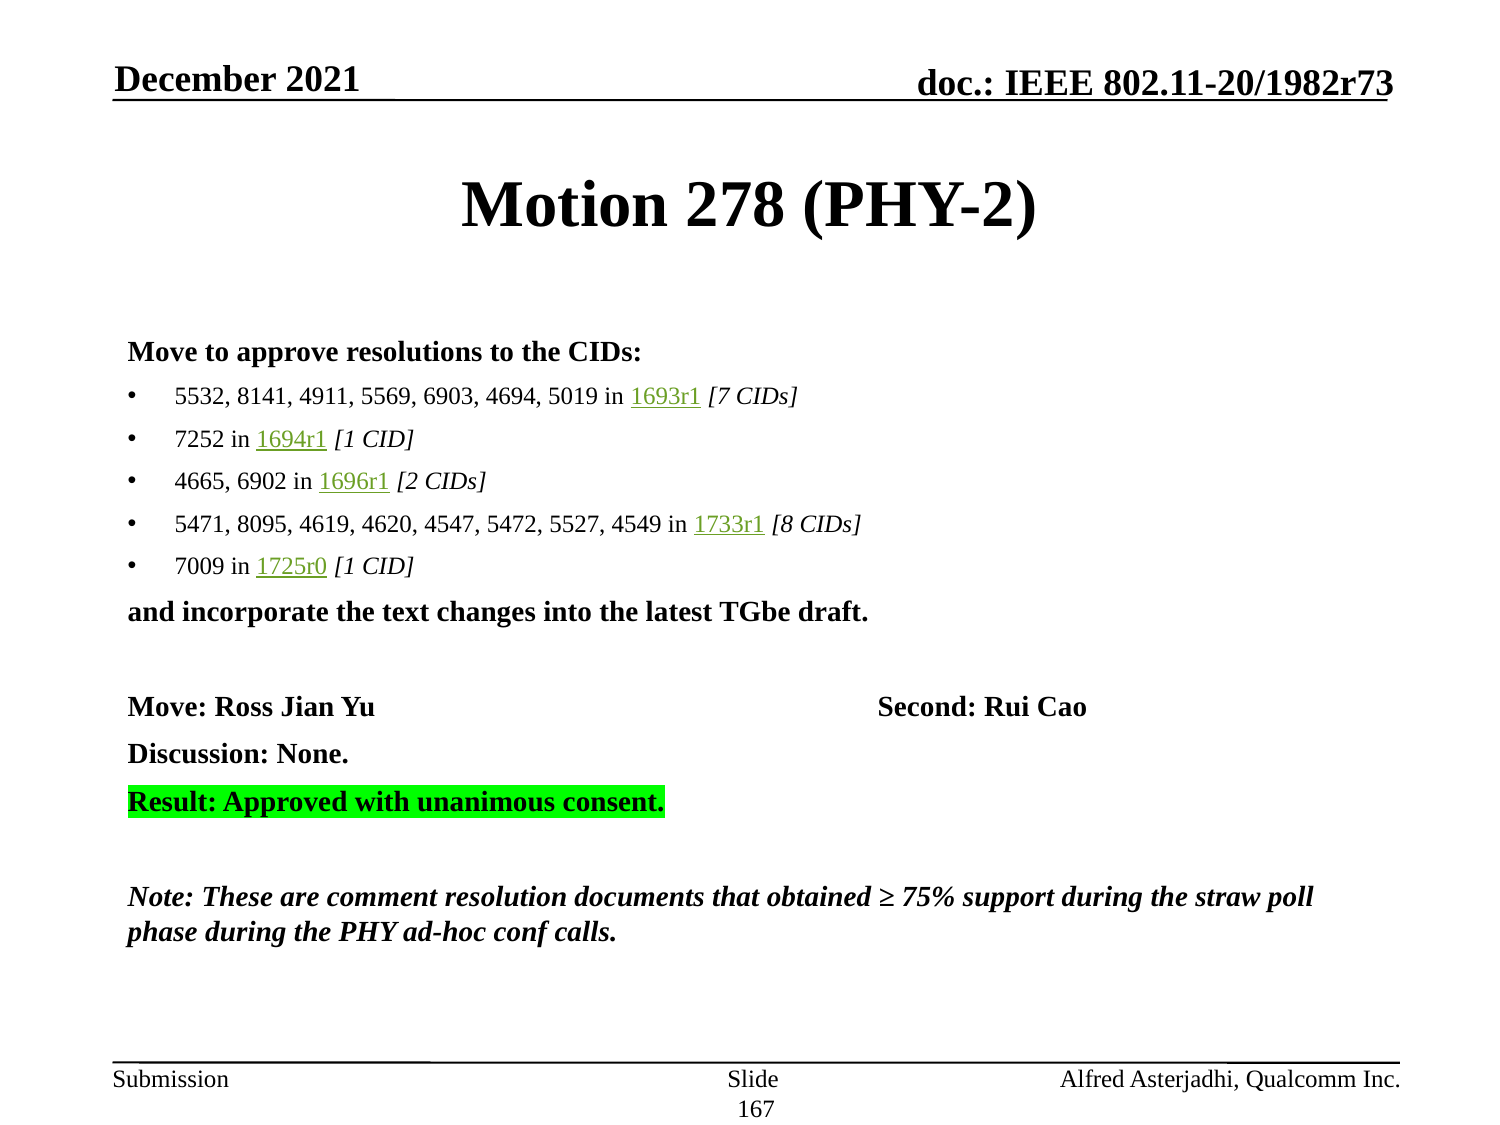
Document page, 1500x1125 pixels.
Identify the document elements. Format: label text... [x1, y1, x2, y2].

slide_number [114, 54, 423, 100]
list Move to approve resolutions to the CIDs: 5532, 8141, 4911, 5569, 6903, 4694, 5019 in 1693r1 [7 CIDs] 7252 in 1694r1 [1 CID] 4665, 6902 in 1696r1 [2 CIDs] 5471, 8095, 4619, 4620, 4547, 5472, 5527, 4549 in 1733r1 [8 CIDs] 7009 in 1725r0 [1 CID] and incorporate the text changes into the latest TGbe draft. Move: Ross Jian Yu Second: Rui Cao Discussion: None. Result: Approved with unanimous consent. Note: These are comment resolution documents that obtained ≥ 75% support during the straw poll phase during the PHY ad-hoc conf calls. [112, 324, 1388, 1063]
footer Alfred Asterjadhi, Qualcomm Inc. [878, 1061, 1402, 1093]
title Motion 278 (PHY-2) [112, 112, 1388, 288]
slide_number Slide 167 [712, 1061, 800, 1123]
